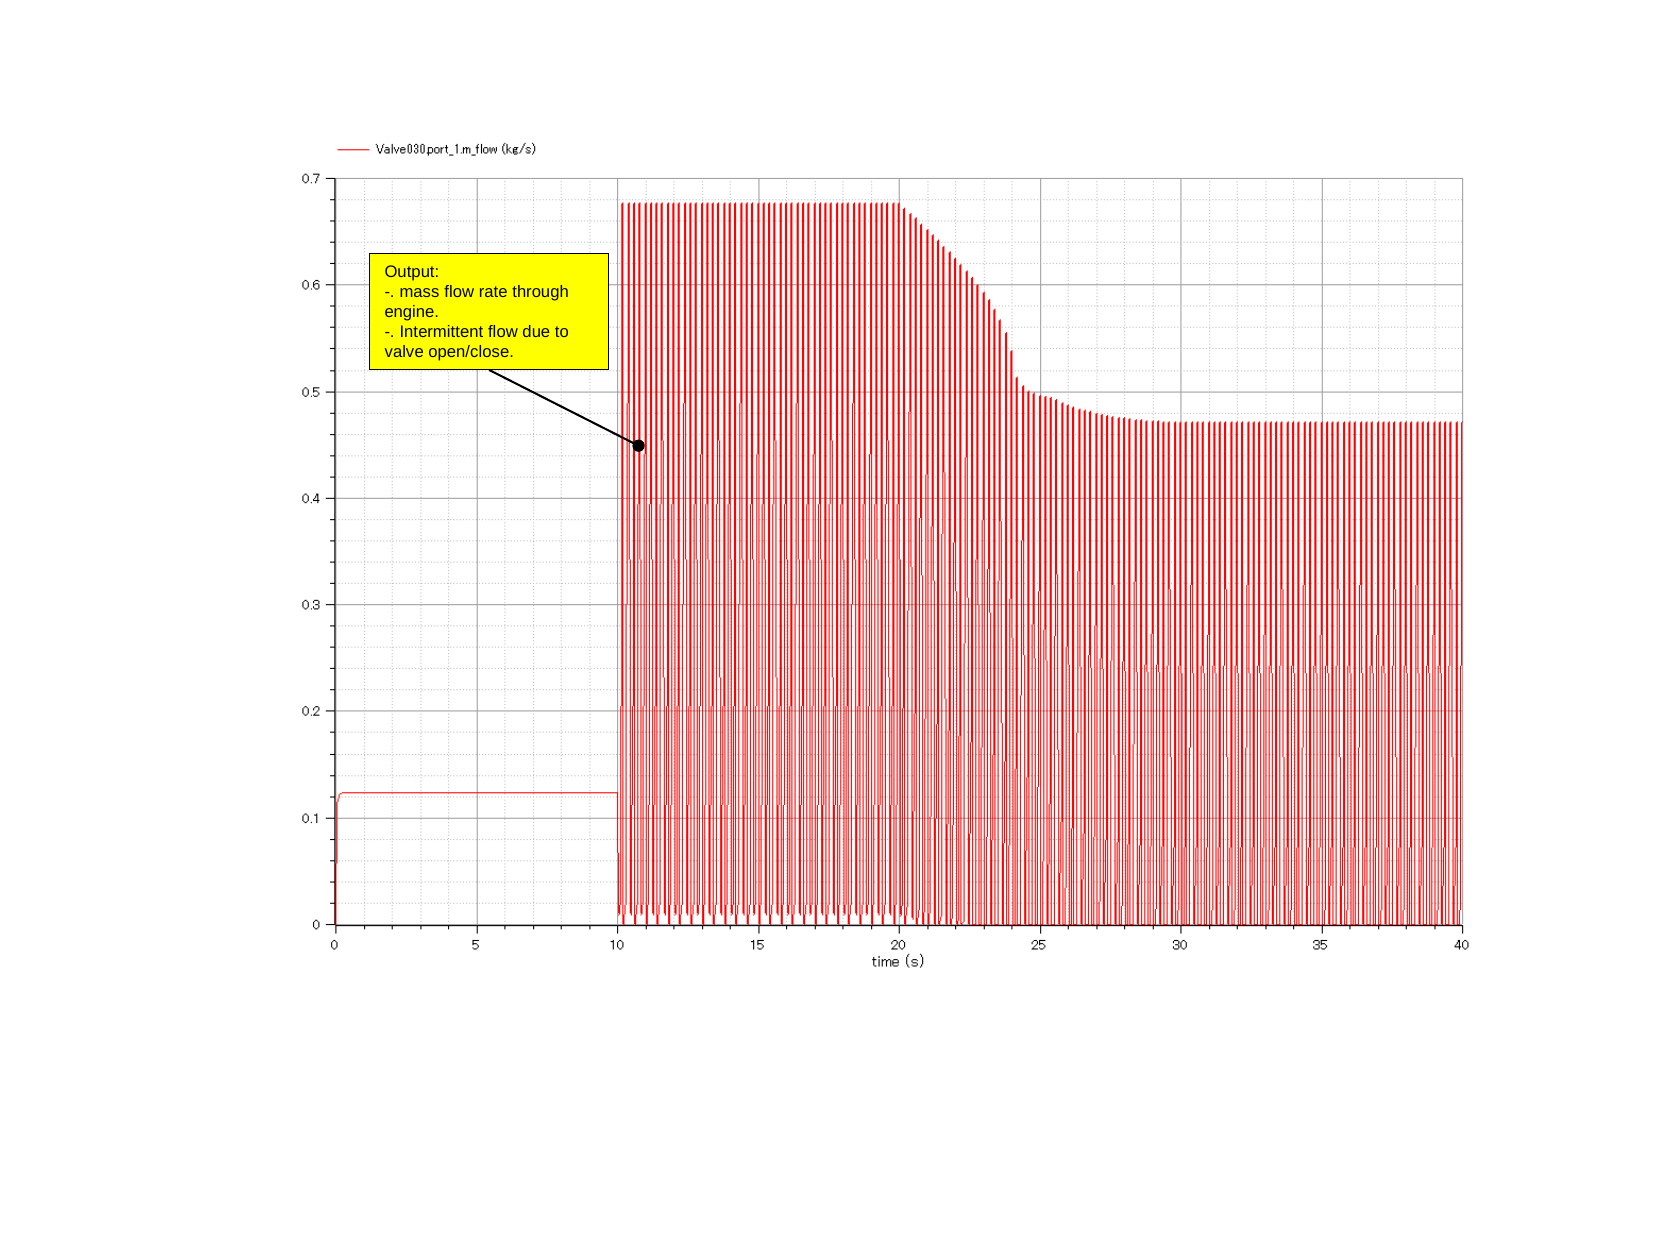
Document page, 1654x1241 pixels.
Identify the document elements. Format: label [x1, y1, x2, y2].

picture [295, 127, 1477, 974]
text_box [488, 369, 639, 446]
